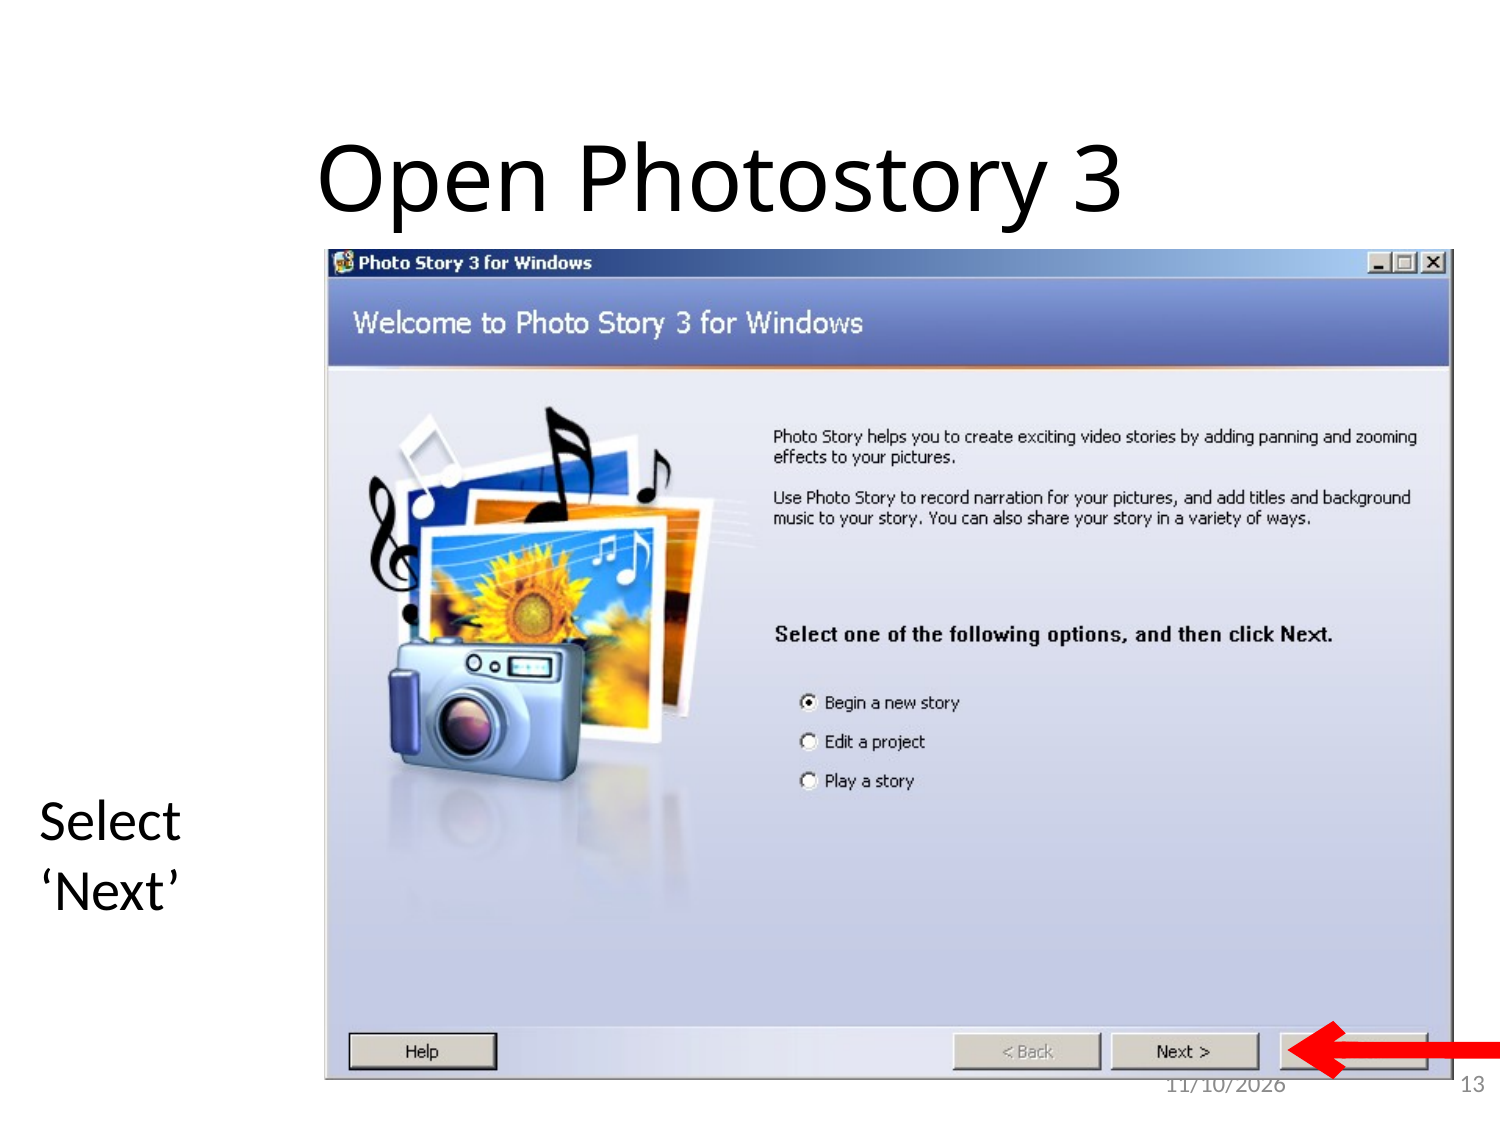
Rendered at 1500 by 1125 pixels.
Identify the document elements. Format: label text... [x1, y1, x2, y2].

title Open Photostory 3 [300, 112, 1425, 238]
picture [324, 249, 1454, 1080]
slide_number 13 [1425, 1059, 1500, 1113]
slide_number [1149, 1088, 1425, 1113]
text_box Select ‘Next’ [24, 774, 288, 930]
